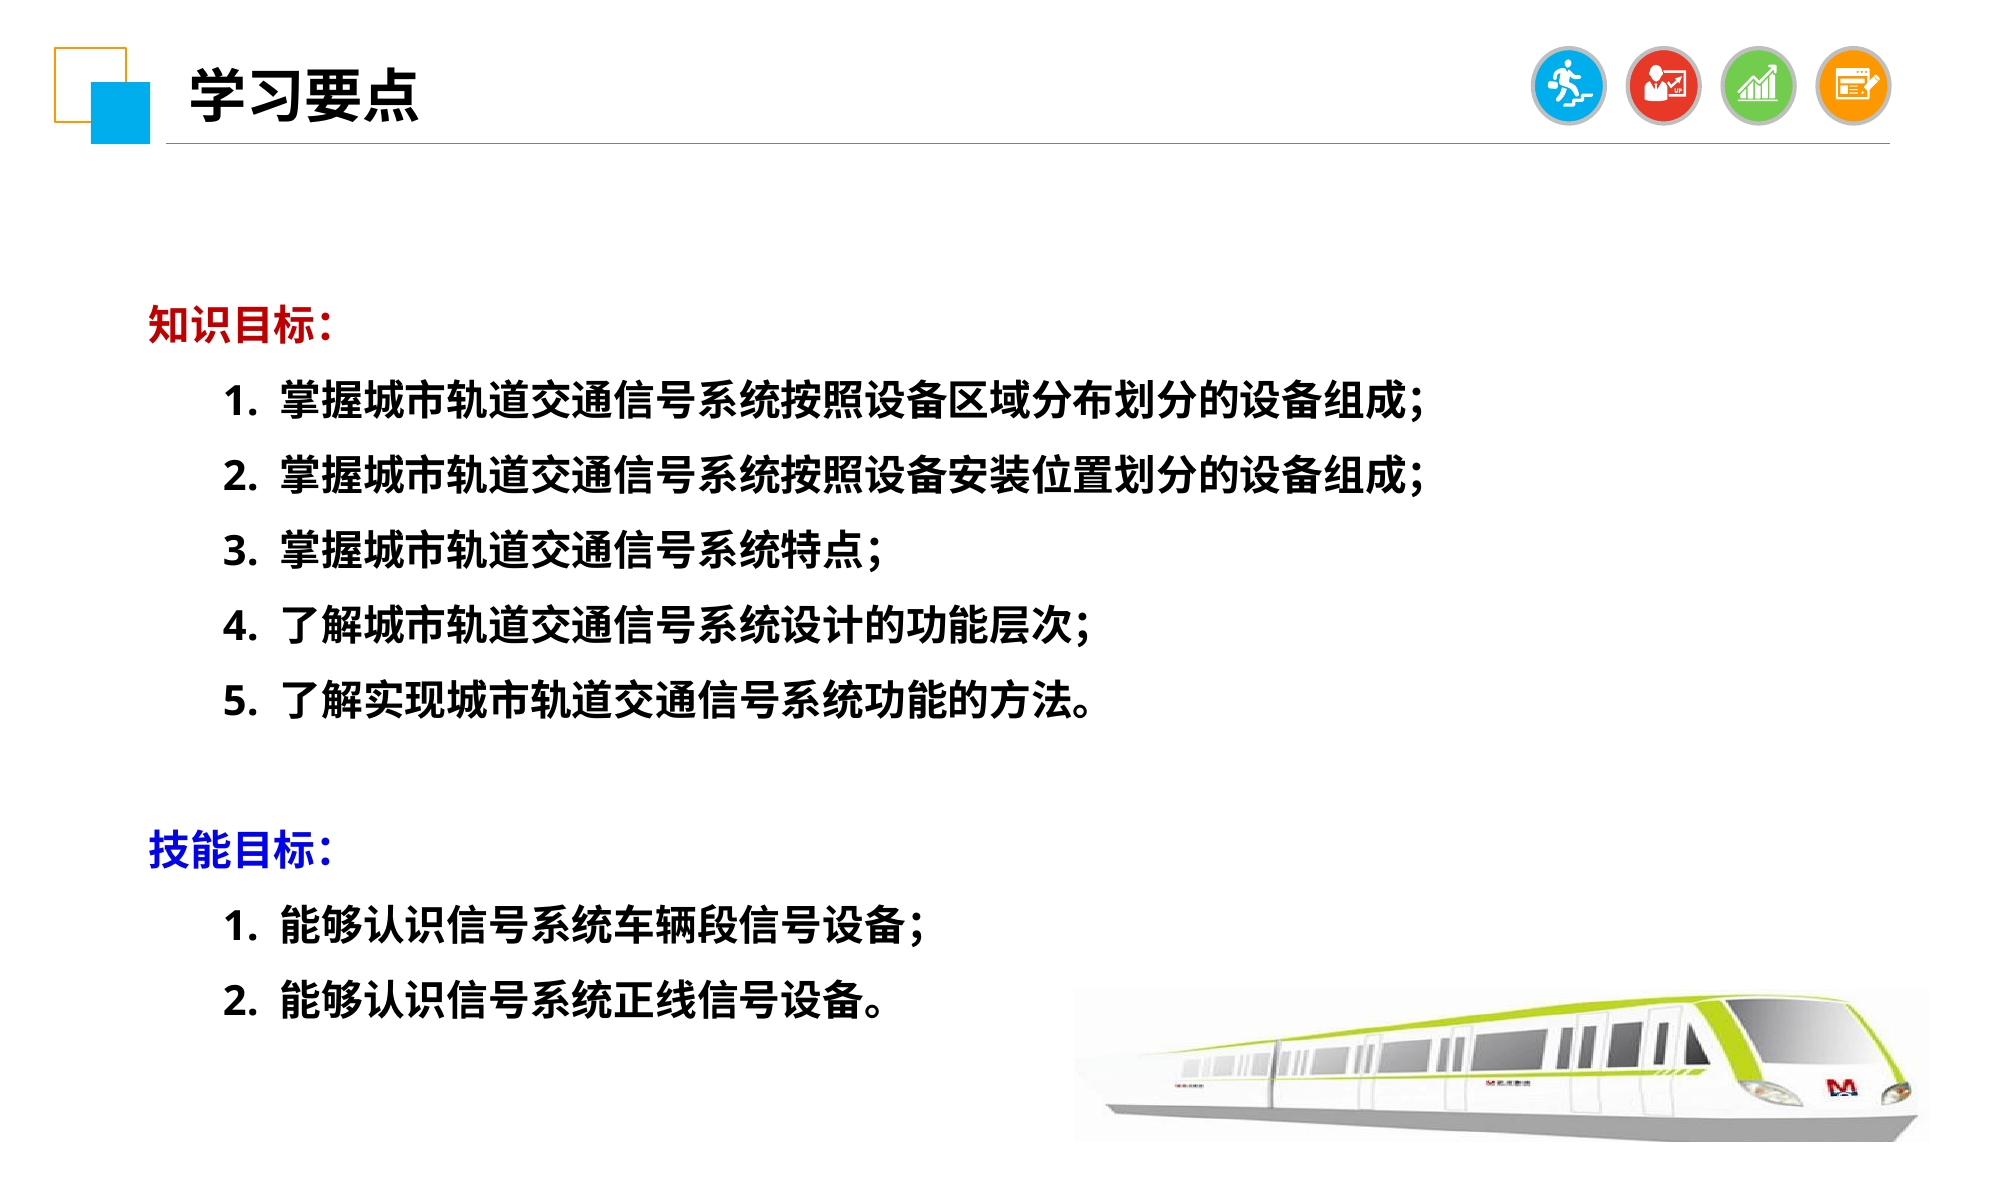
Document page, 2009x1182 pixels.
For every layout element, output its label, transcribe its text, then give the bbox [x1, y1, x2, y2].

text_box 学习要点 [173, 51, 437, 137]
text_box 知识目标： 1. 掌握城市轨道交通信号系统按照设备区域分布划分的设备组成； 2. 掌握城市轨道交通信号系统按照设备安装位置划分的设备组成； 3. 掌握城市轨道交通信号系统特点； 4. 了解城市轨道交通信号系统设计的功能层次； 5. 了解实现城市轨道交通信号系统功能的方法。 技能目标： 1. 能够认识信号系统车辆段信号设备； 2. 能够认识信号系统正线信号设备。 [89, 266, 1918, 1032]
picture [1074, 988, 1930, 1142]
